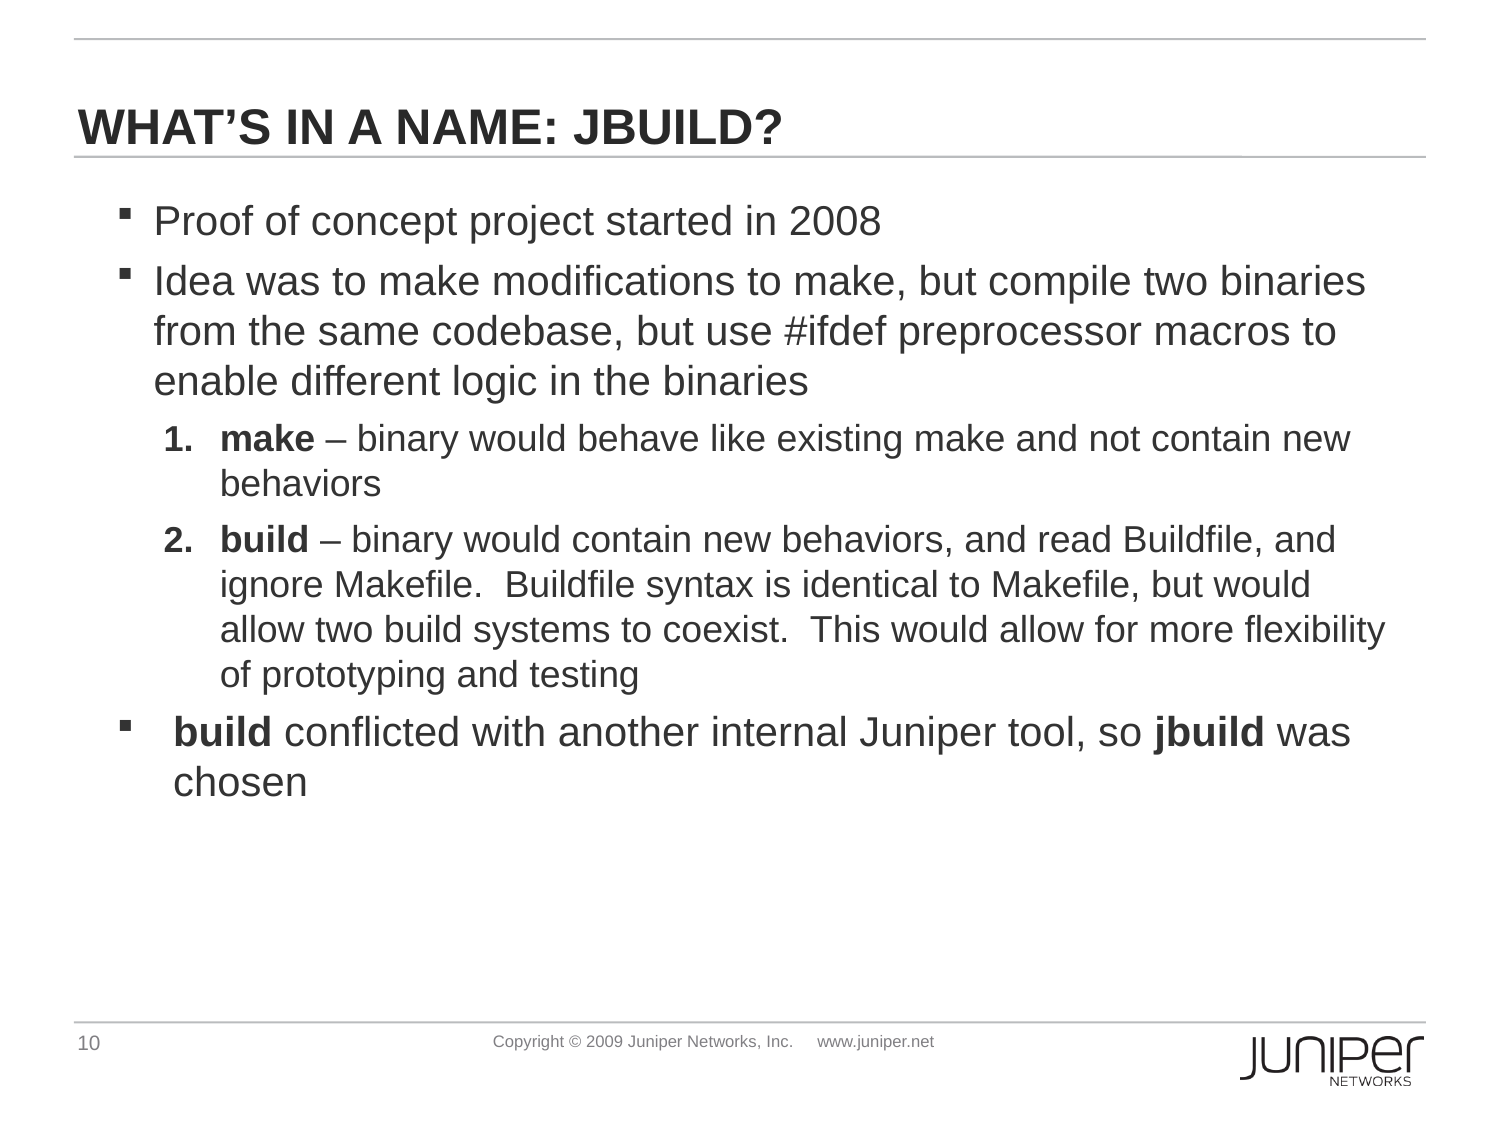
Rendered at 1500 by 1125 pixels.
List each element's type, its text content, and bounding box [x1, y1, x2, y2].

picture [1240, 1036, 1424, 1086]
list Proof of concept project started in 2008 Idea was to make modifications to make, but compile two binaries from the same codebase, but use #ifdef preprocessor macros to enable different logic in the binaries make – binary would behave like existing make and not contain new behaviors build – binary would contain new behaviors, and read Buildfile, and ignore Makefile. Buildfile syntax is identical to Makefile, but would allow two build systems to coexist. This would allow for more flexibility of prototyping and testing build conflicted with another internal Juniper tool, so jbuild was chosen [60, 186, 1411, 983]
title What’s in a name: jbuild? [77, 41, 1427, 164]
